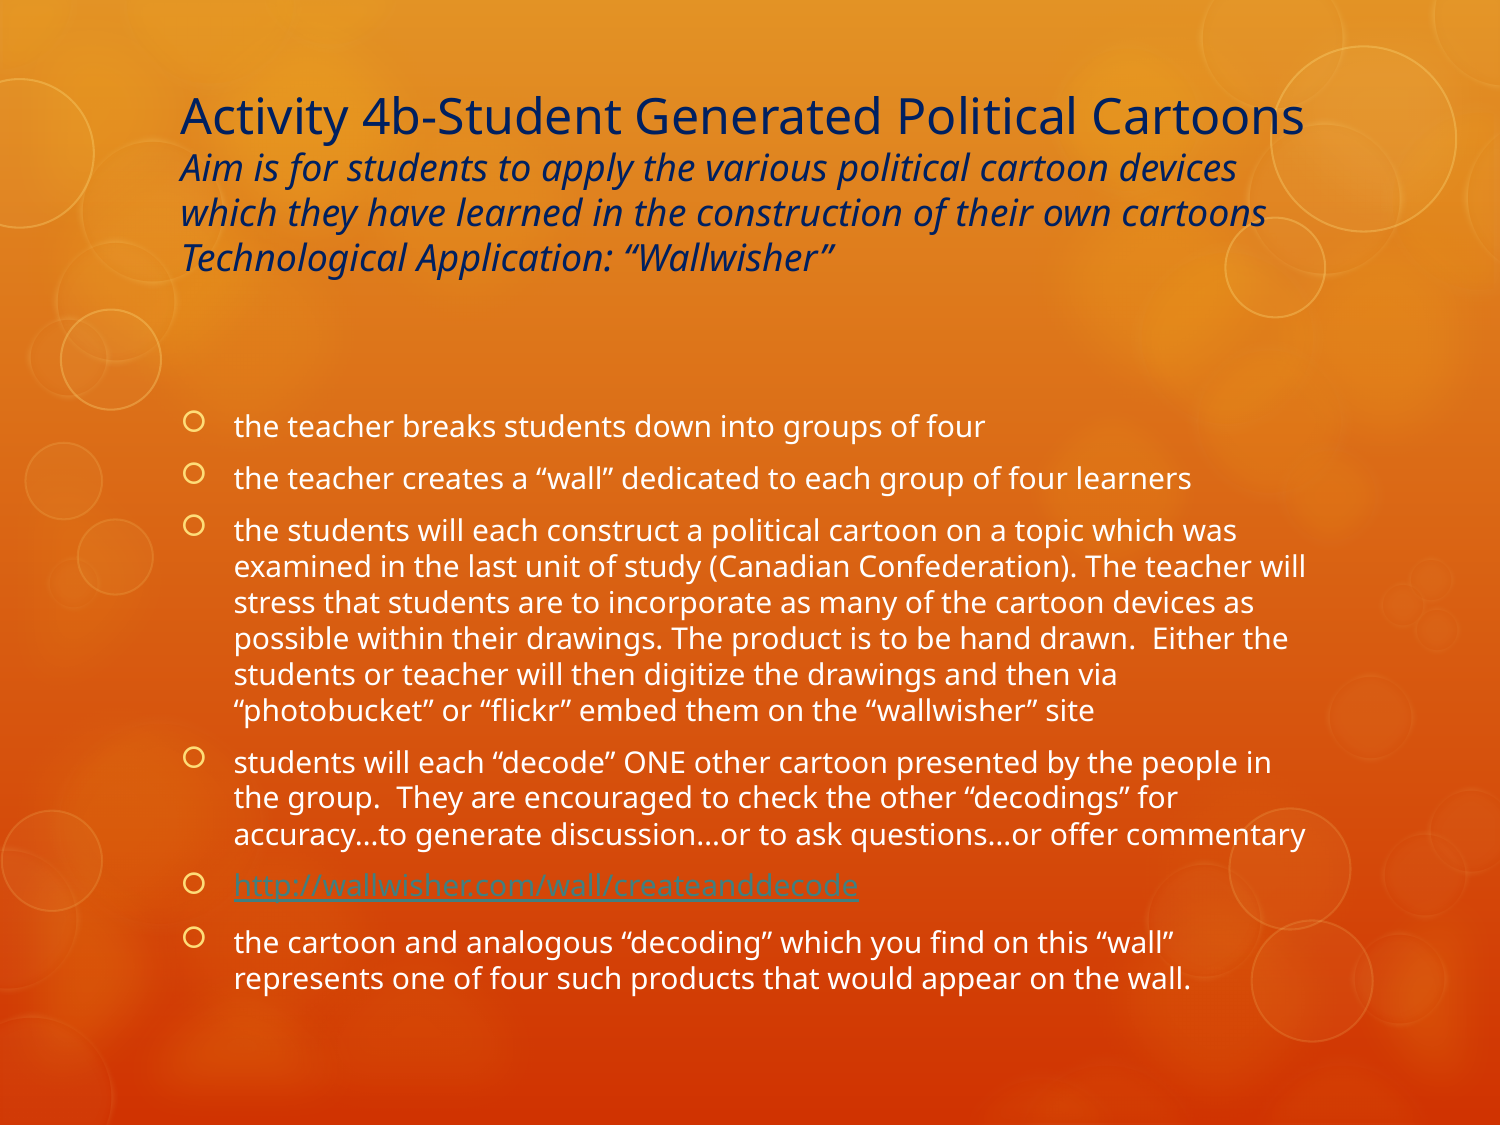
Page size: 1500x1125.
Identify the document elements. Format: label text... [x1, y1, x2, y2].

title Activity 4b-Student Generated Political Cartoons Aim is for students to apply the various political cartoon devices which they have learned in the construction of their own cartoons Technological Application: “Wallwisher” [165, 110, 1335, 313]
list the teacher breaks students down into groups of four the teacher creates a “wall” dedicated to each group of four learners the students will each construct a political cartoon on a topic which was examined in the last unit of study (Canadian Confederation). The teacher will stress that students are to incorporate as many of the cartoon devices as possible within their drawings. The product is to be hand drawn. Either the students or teacher will then digitize the drawings and then via “photobucket” or “flickr” embed them on the “wallwisher” site students will each “decode” ONE other cartoon presented by the people in the group. They are encouraged to check the other “decodings” for accuracy…to generate discussion…or to ask questions…or offer commentary http://wallwisher.com/wall/createanddecode the cartoon and analogous “decoding” which you find on this “wall” represents one of four such products that would appear on the wall. [165, 399, 1335, 1013]
